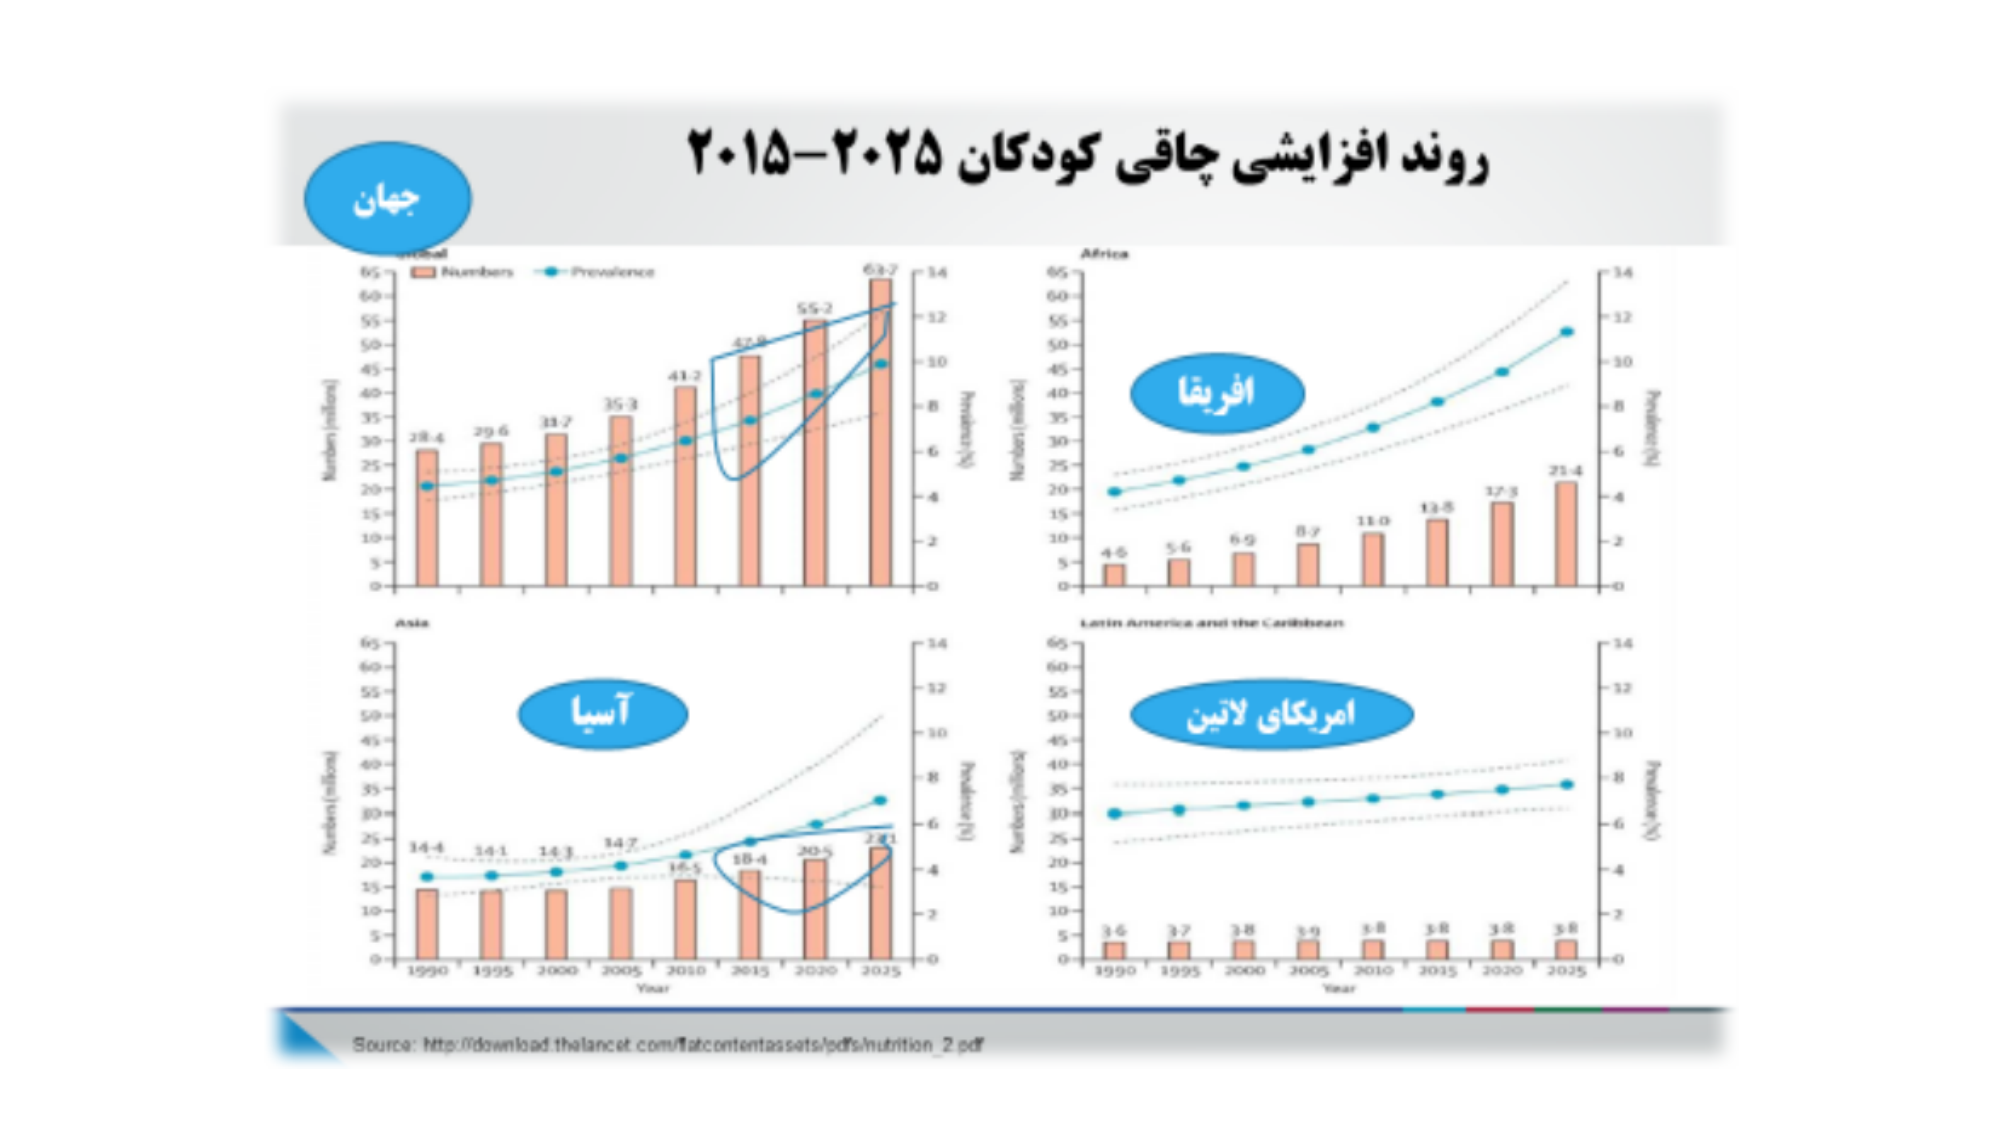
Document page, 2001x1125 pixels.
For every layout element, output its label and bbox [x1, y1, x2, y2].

list [264, 86, 1739, 1069]
